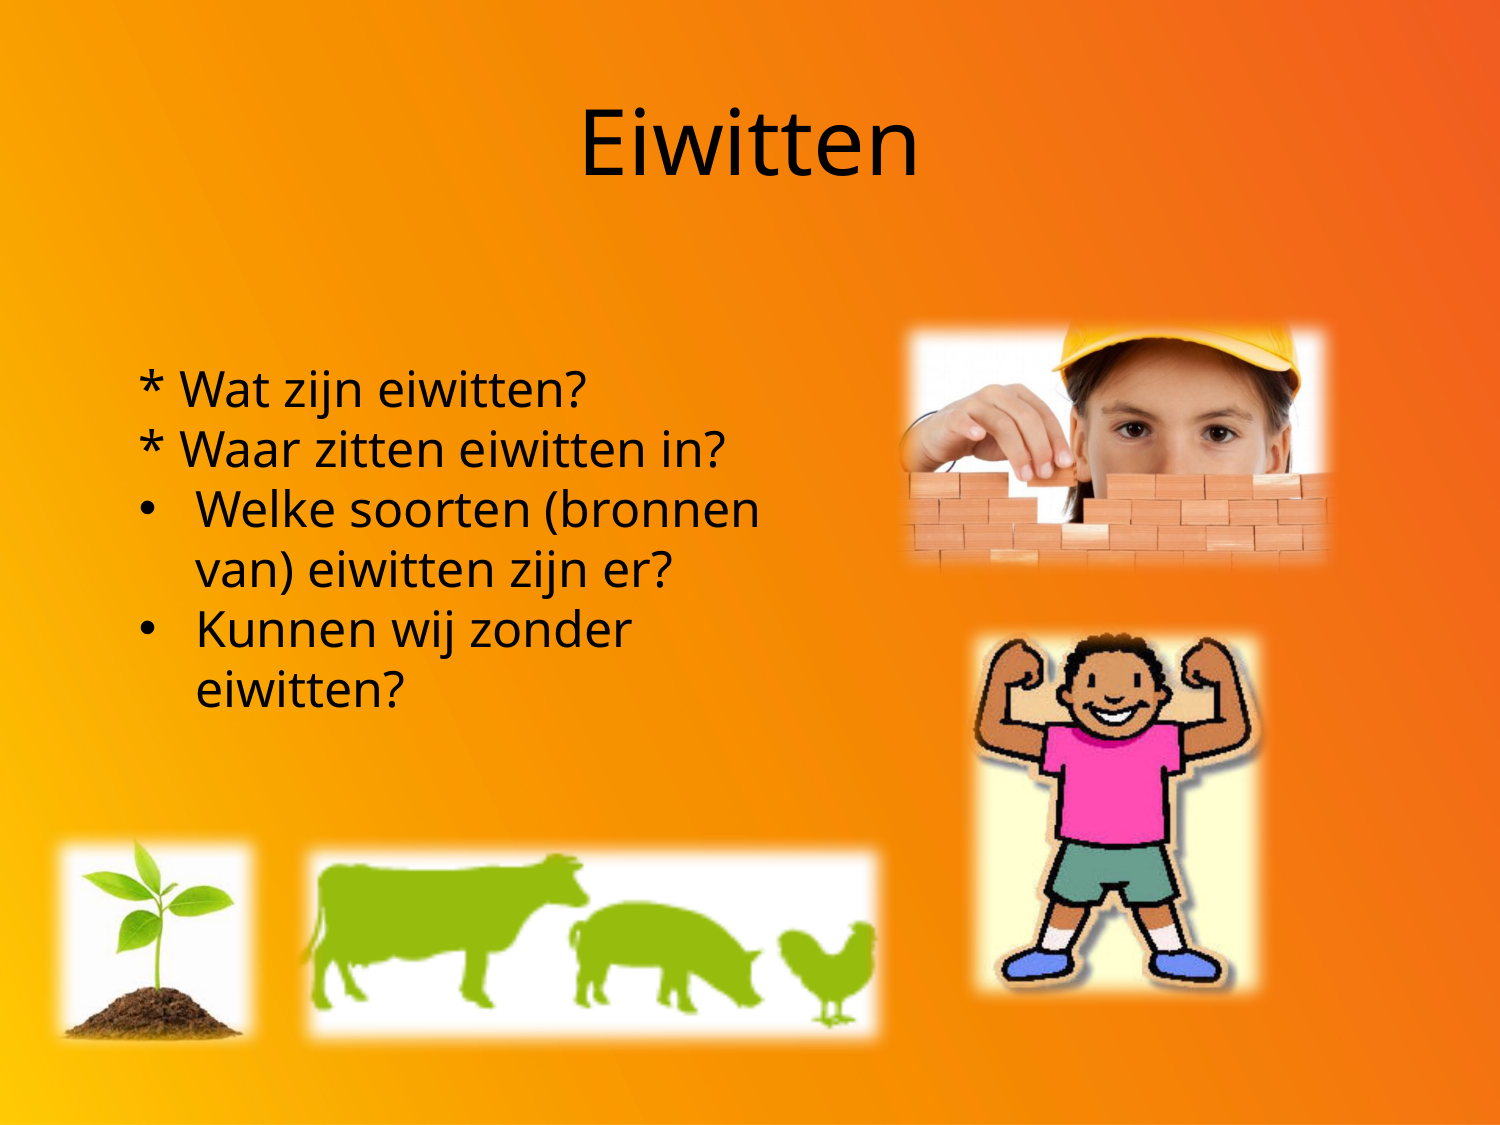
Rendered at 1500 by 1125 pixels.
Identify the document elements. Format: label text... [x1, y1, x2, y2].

text_box * Wat zijn eiwitten? * Waar zitten eiwitten in? Welke soorten (bronnen van) eiwitten zijn er? Kunnen wij zonder eiwitten? [123, 349, 845, 725]
title Eiwitten [75, 45, 1425, 233]
picture [0, 0, 1500, 1125]
